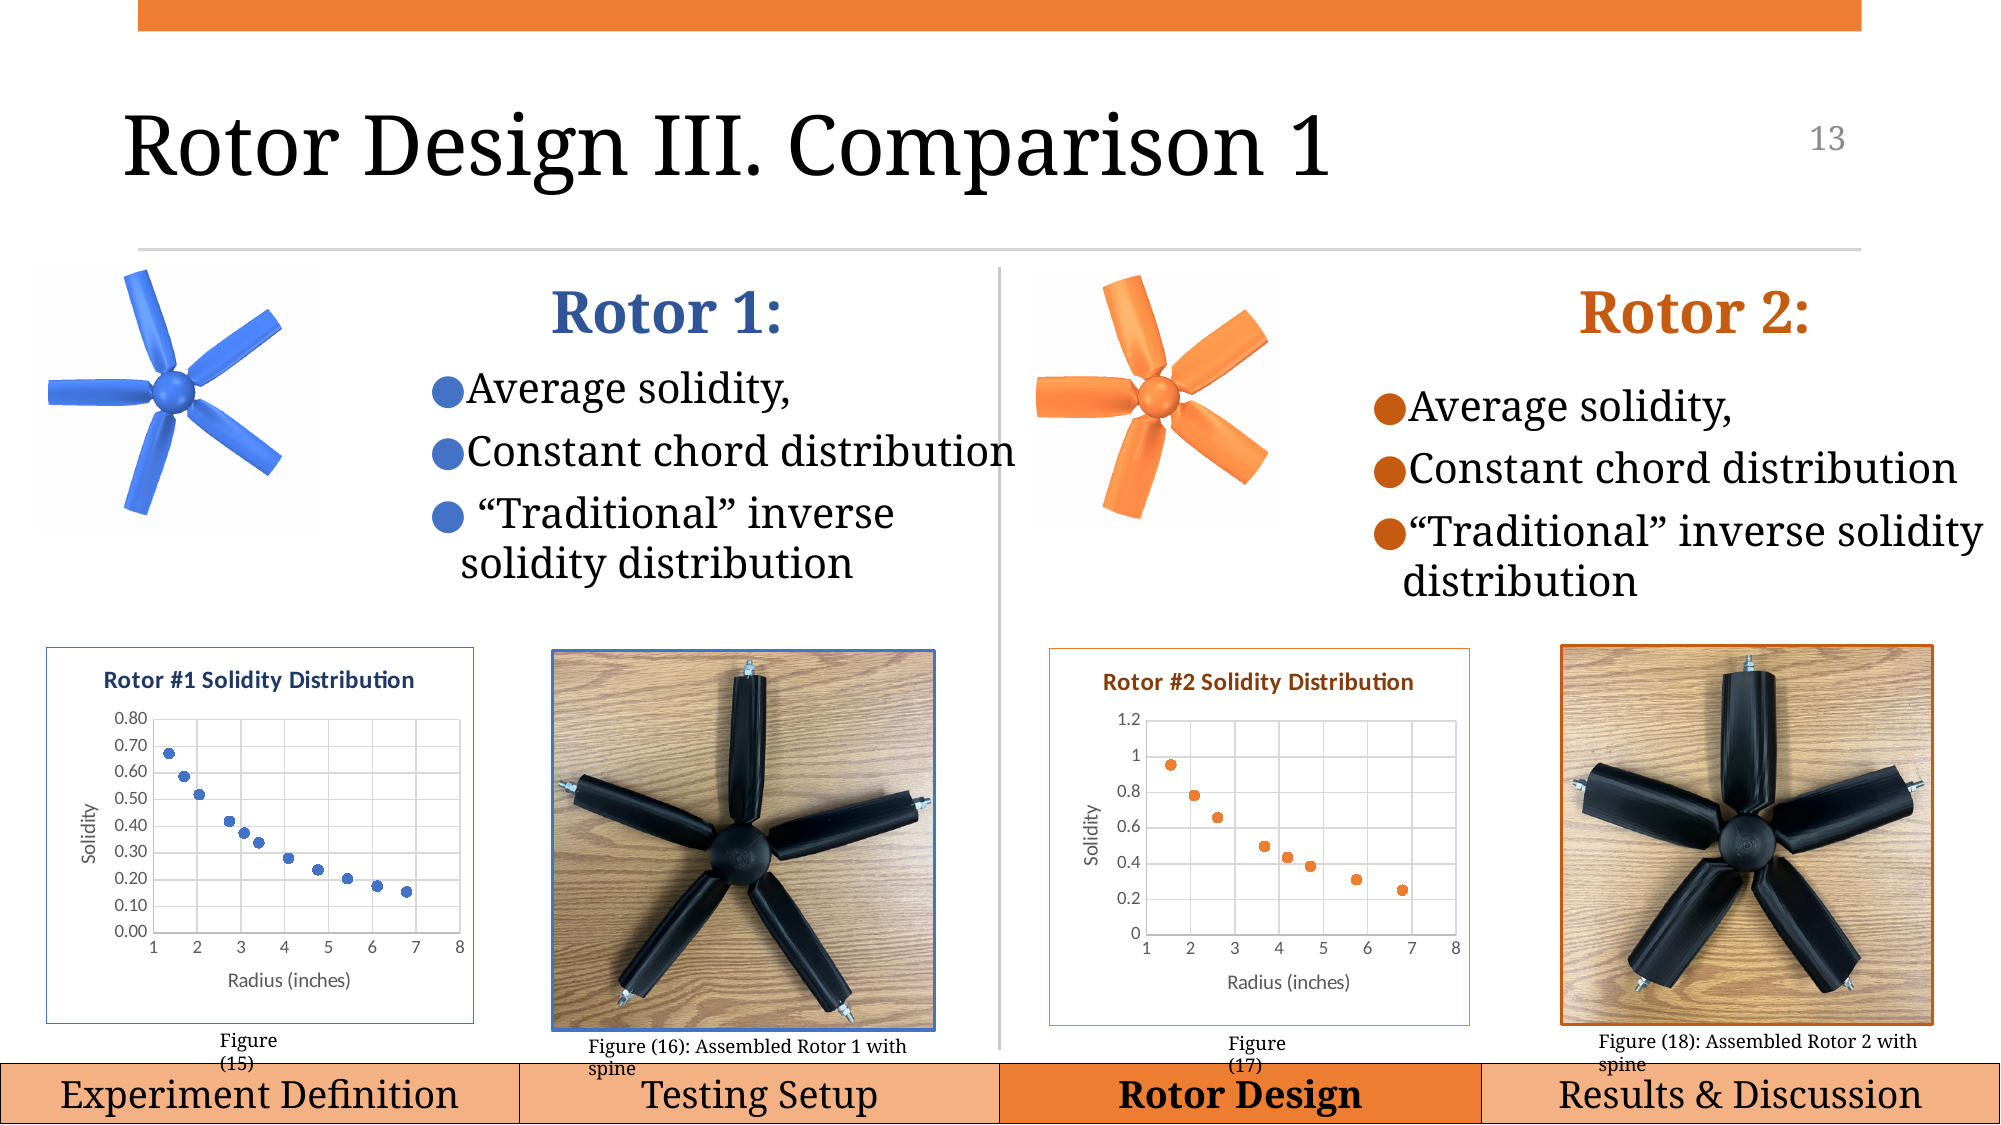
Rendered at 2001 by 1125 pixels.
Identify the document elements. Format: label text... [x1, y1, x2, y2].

text_box Results & Discussion [1481, 1063, 2000, 1124]
text_box Rotor 2: [1564, 260, 1920, 485]
picture [1032, 273, 1280, 527]
picture [553, 652, 934, 1029]
chart [1049, 648, 1470, 1026]
picture [1563, 647, 1931, 1023]
text_box Rotor Design [999, 1063, 1481, 1124]
text_box Rotor 1: [536, 260, 891, 485]
text_box Figure (17) [1138, 1026, 1335, 1085]
picture [33, 266, 321, 533]
text_box Figure (18): Assembled Rotor 2 with spine [1508, 1022, 1961, 1083]
text_box [137, 0, 1863, 32]
chart [46, 647, 474, 1024]
text_box Testing Setup [520, 1063, 999, 1124]
title Rotor Design III. Comparison 1 [107, 60, 1831, 238]
text_box Figure (15) [130, 1024, 326, 1082]
slide_number 12 [1411, 109, 1862, 170]
text_box Experiment Definition [0, 1063, 520, 1124]
text_box [0, 0, 2000, 1063]
text_box Figure (16): Assembled Rotor 1 with spine [498, 1027, 951, 1087]
text_box [137, 247, 1863, 252]
